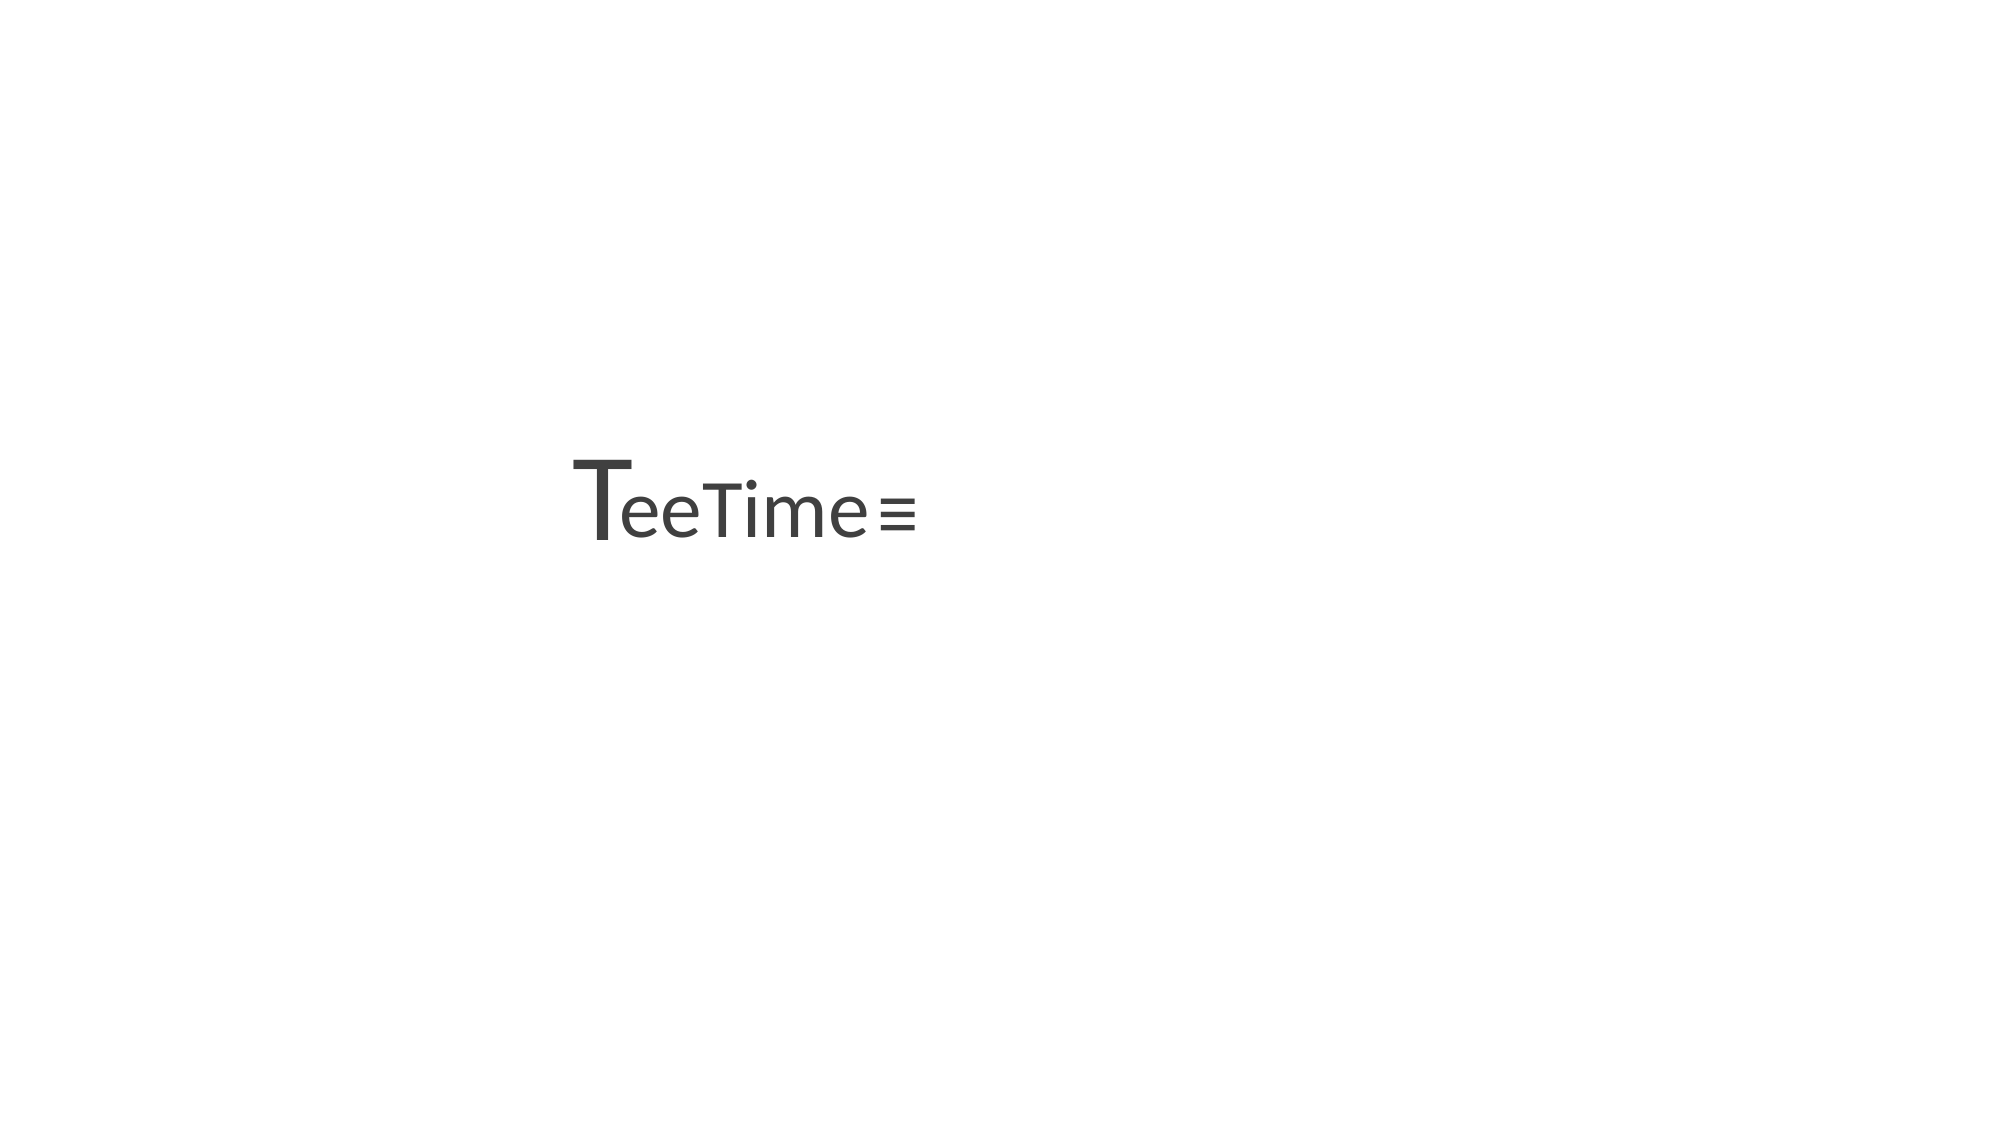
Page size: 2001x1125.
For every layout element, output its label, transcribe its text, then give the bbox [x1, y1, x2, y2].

text_box eeTime [634, 454, 862, 555]
text_box T [572, 415, 634, 566]
text_box ≡ [862, 450, 925, 566]
